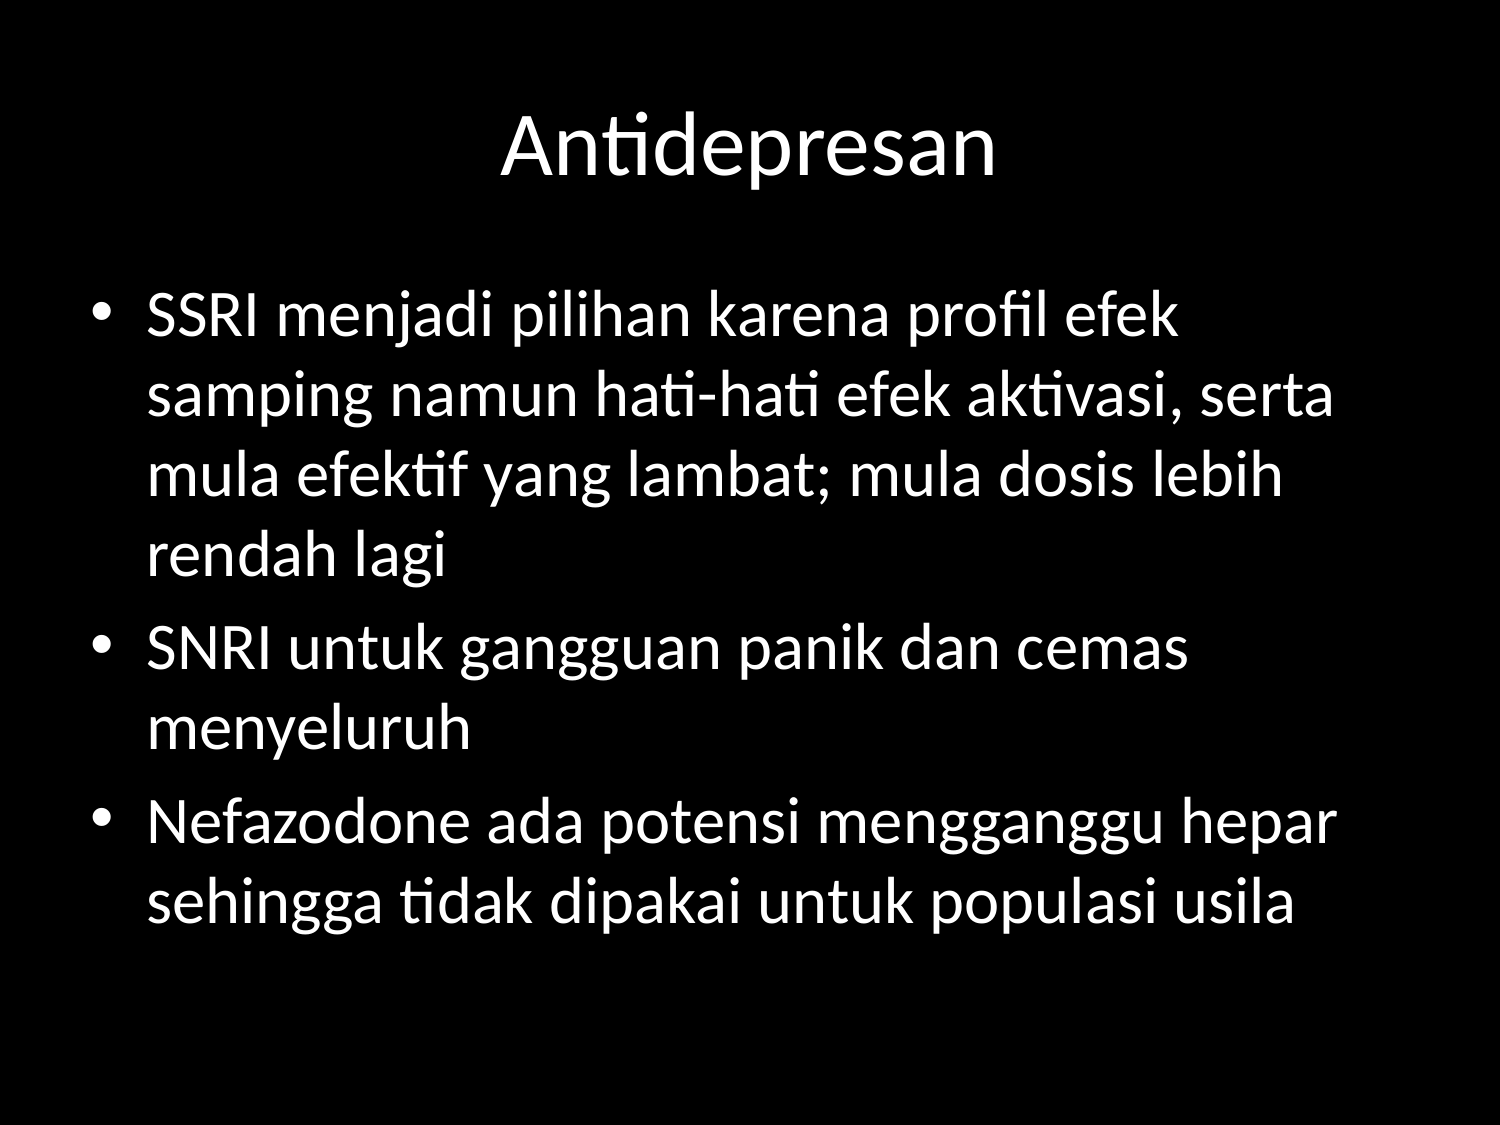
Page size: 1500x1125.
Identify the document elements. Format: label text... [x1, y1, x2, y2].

title Antidepresan [75, 45, 1425, 233]
list SSRI menjadi pilihan karena profil efek samping namun hati-hati efek aktivasi, serta mula efektif yang lambat; mula dosis lebih rendah lagi SNRI untuk gangguan panik dan cemas menyeluruh Nefazodone ada potensi mengganggu hepar sehingga tidak dipakai untuk populasi usila [75, 262, 1425, 1005]
